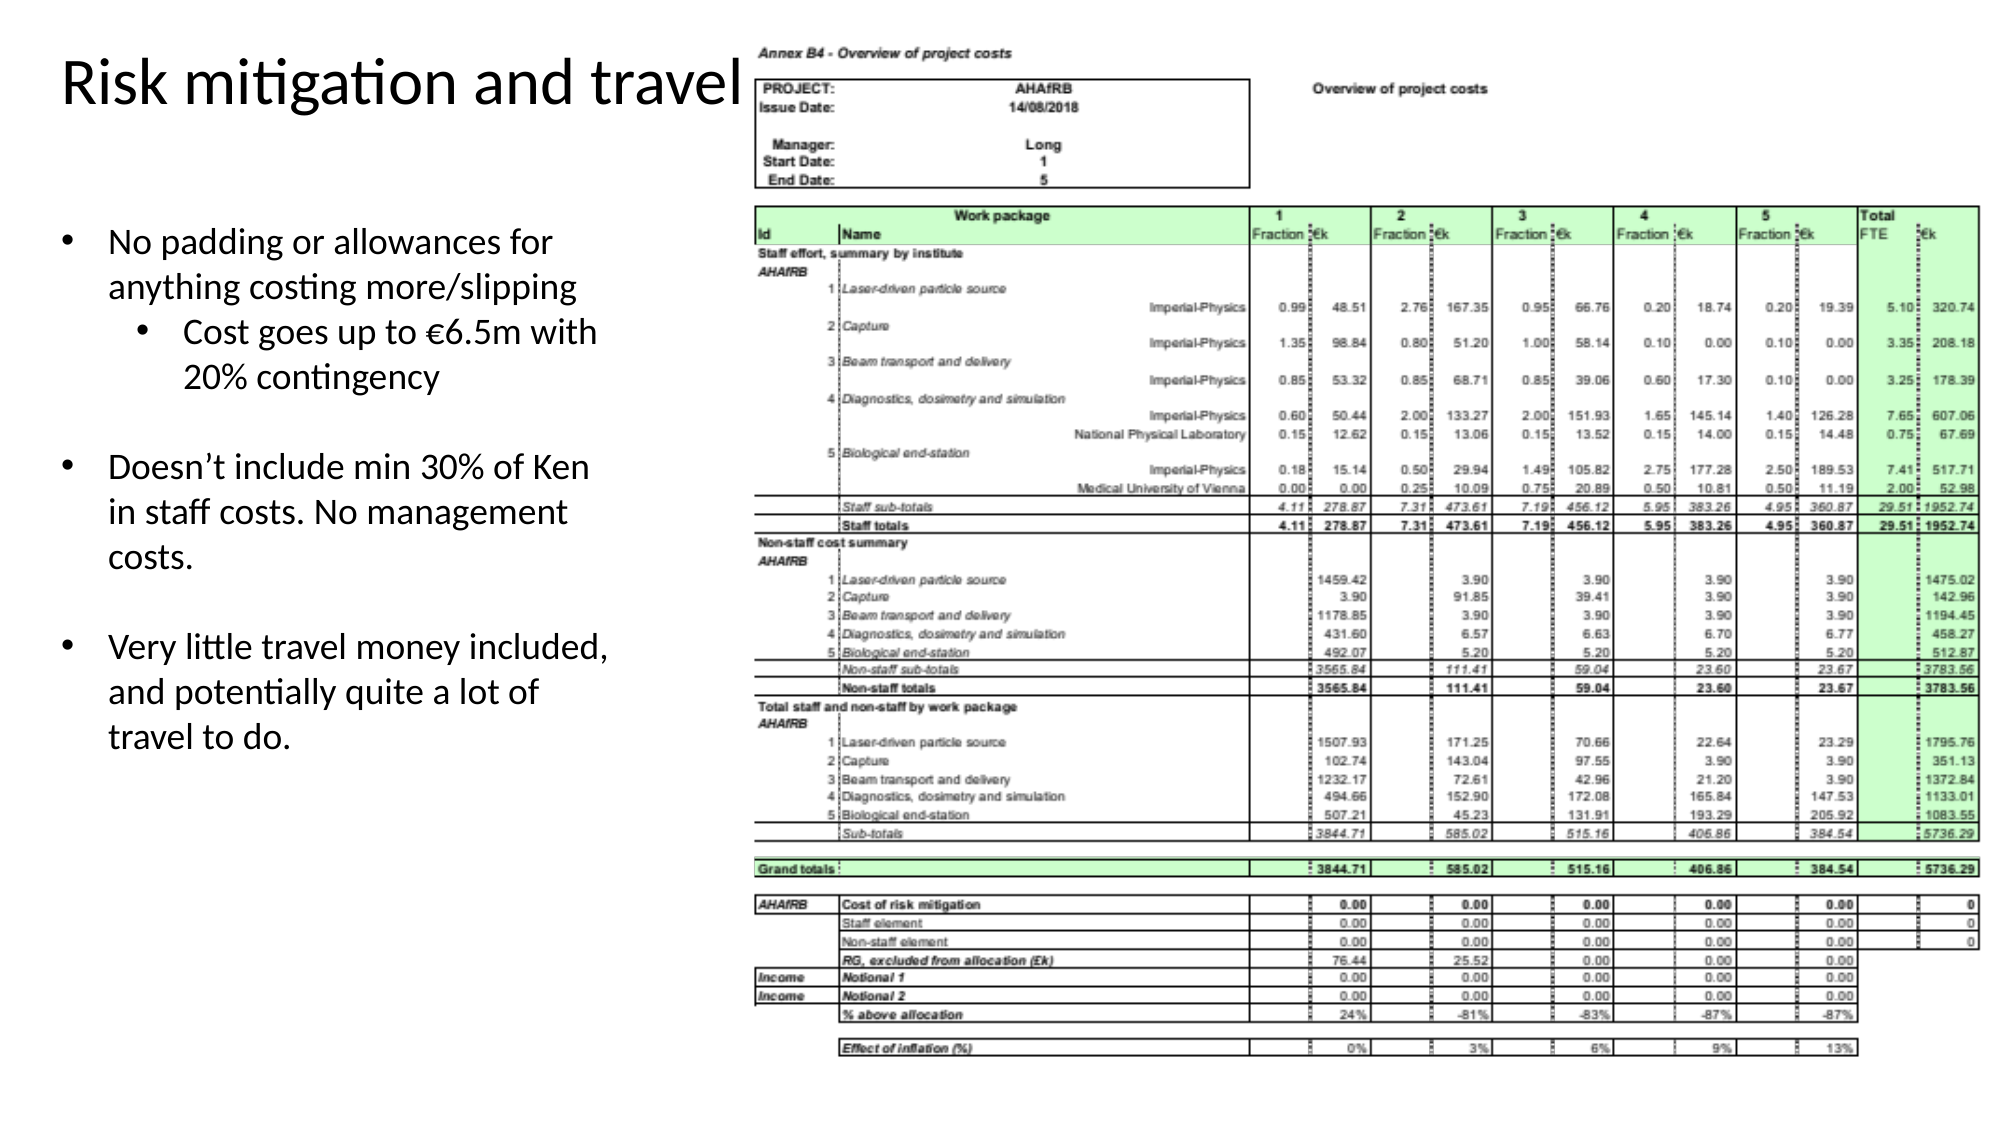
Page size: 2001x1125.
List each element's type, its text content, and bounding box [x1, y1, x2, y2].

picture [733, 30, 2000, 1087]
text_box Risk mitigation and travel [46, 30, 733, 125]
text_box No padding or allowances for anything costing more/slipping Cost goes up to €6.5m with 20% contingency Doesn’t include min 30% of Ken in staff costs. No management costs. Very little travel money included, and potentially quite a lot of travel to do. [46, 210, 627, 900]
